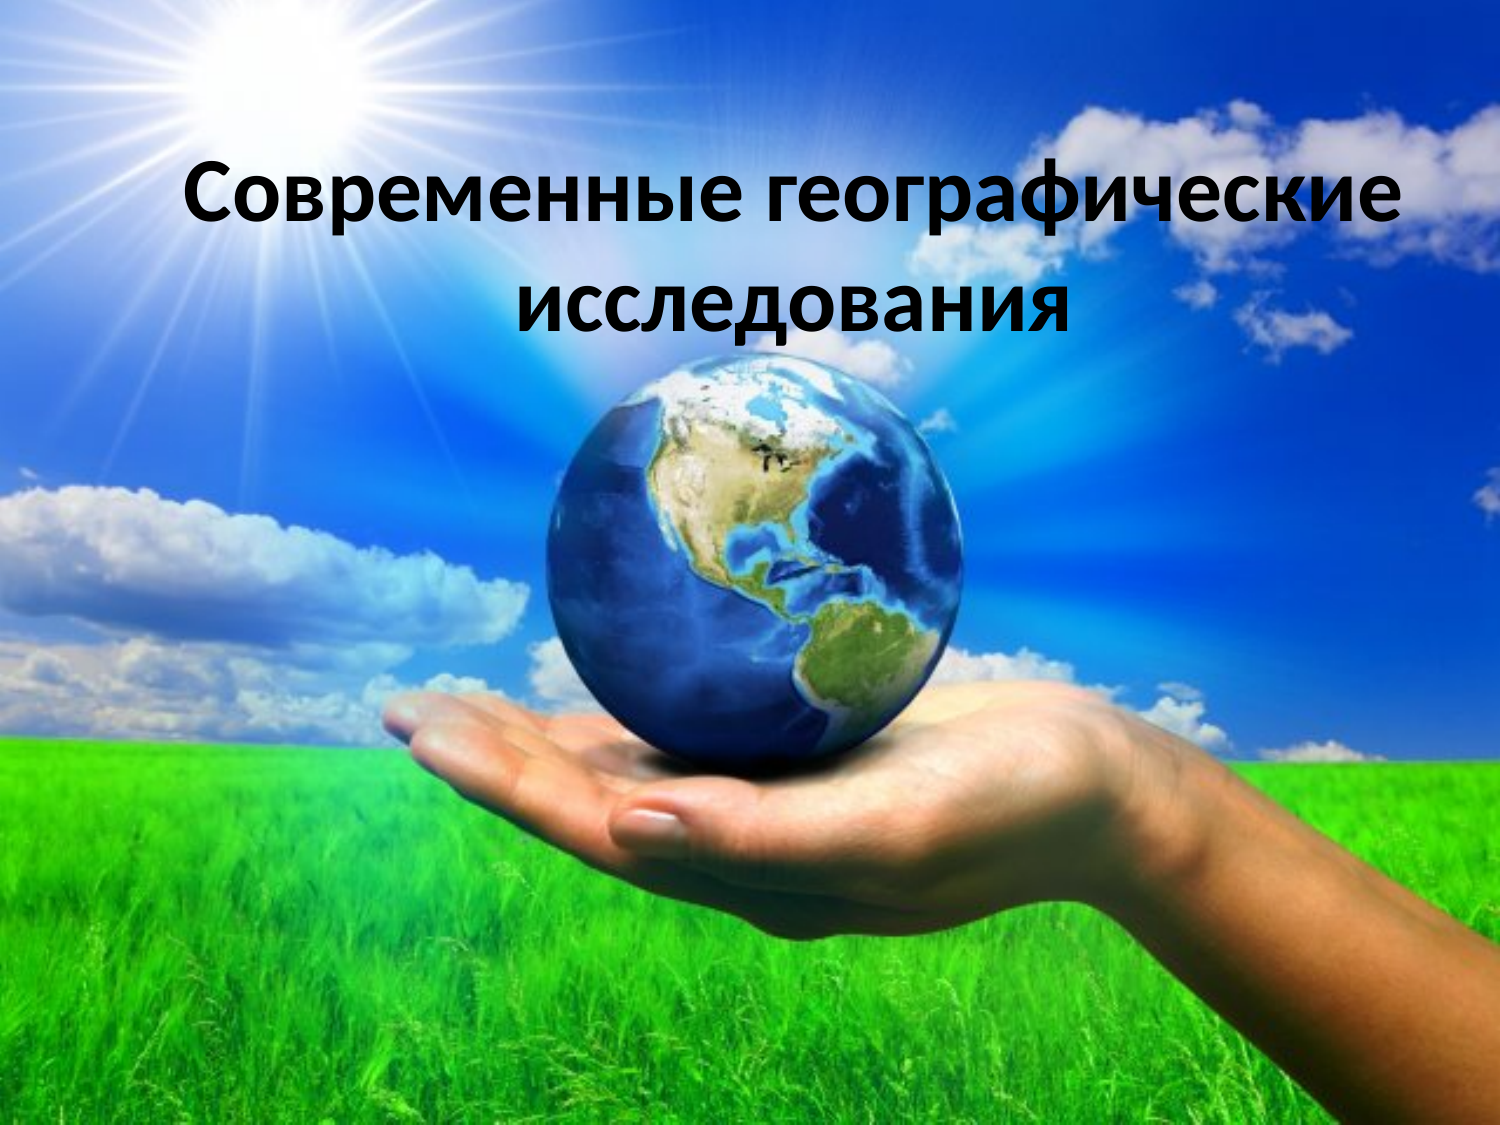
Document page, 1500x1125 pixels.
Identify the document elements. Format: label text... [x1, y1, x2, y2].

picture [0, 0, 1500, 1125]
title Современные географические исследования [164, 45, 1425, 434]
